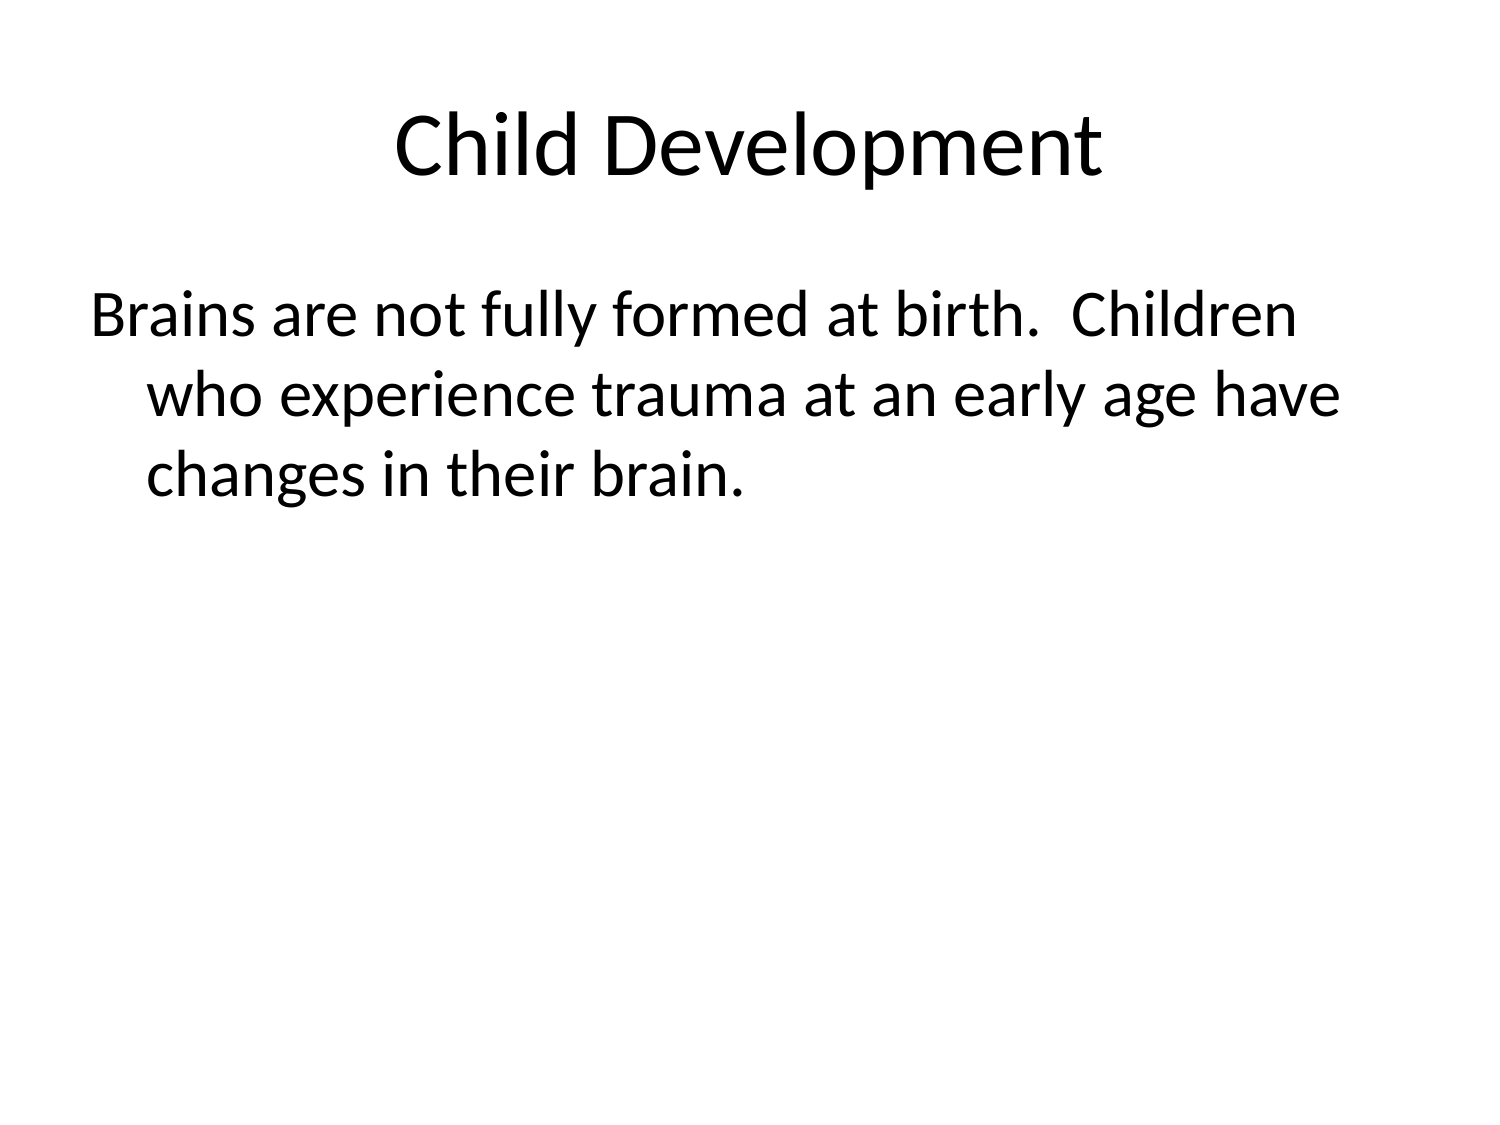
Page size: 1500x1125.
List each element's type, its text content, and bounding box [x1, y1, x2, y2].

list Brains are not fully formed at birth. Children who experience trauma at an early age have changes in their brain. [75, 262, 1425, 1005]
title Child Development [75, 45, 1425, 233]
